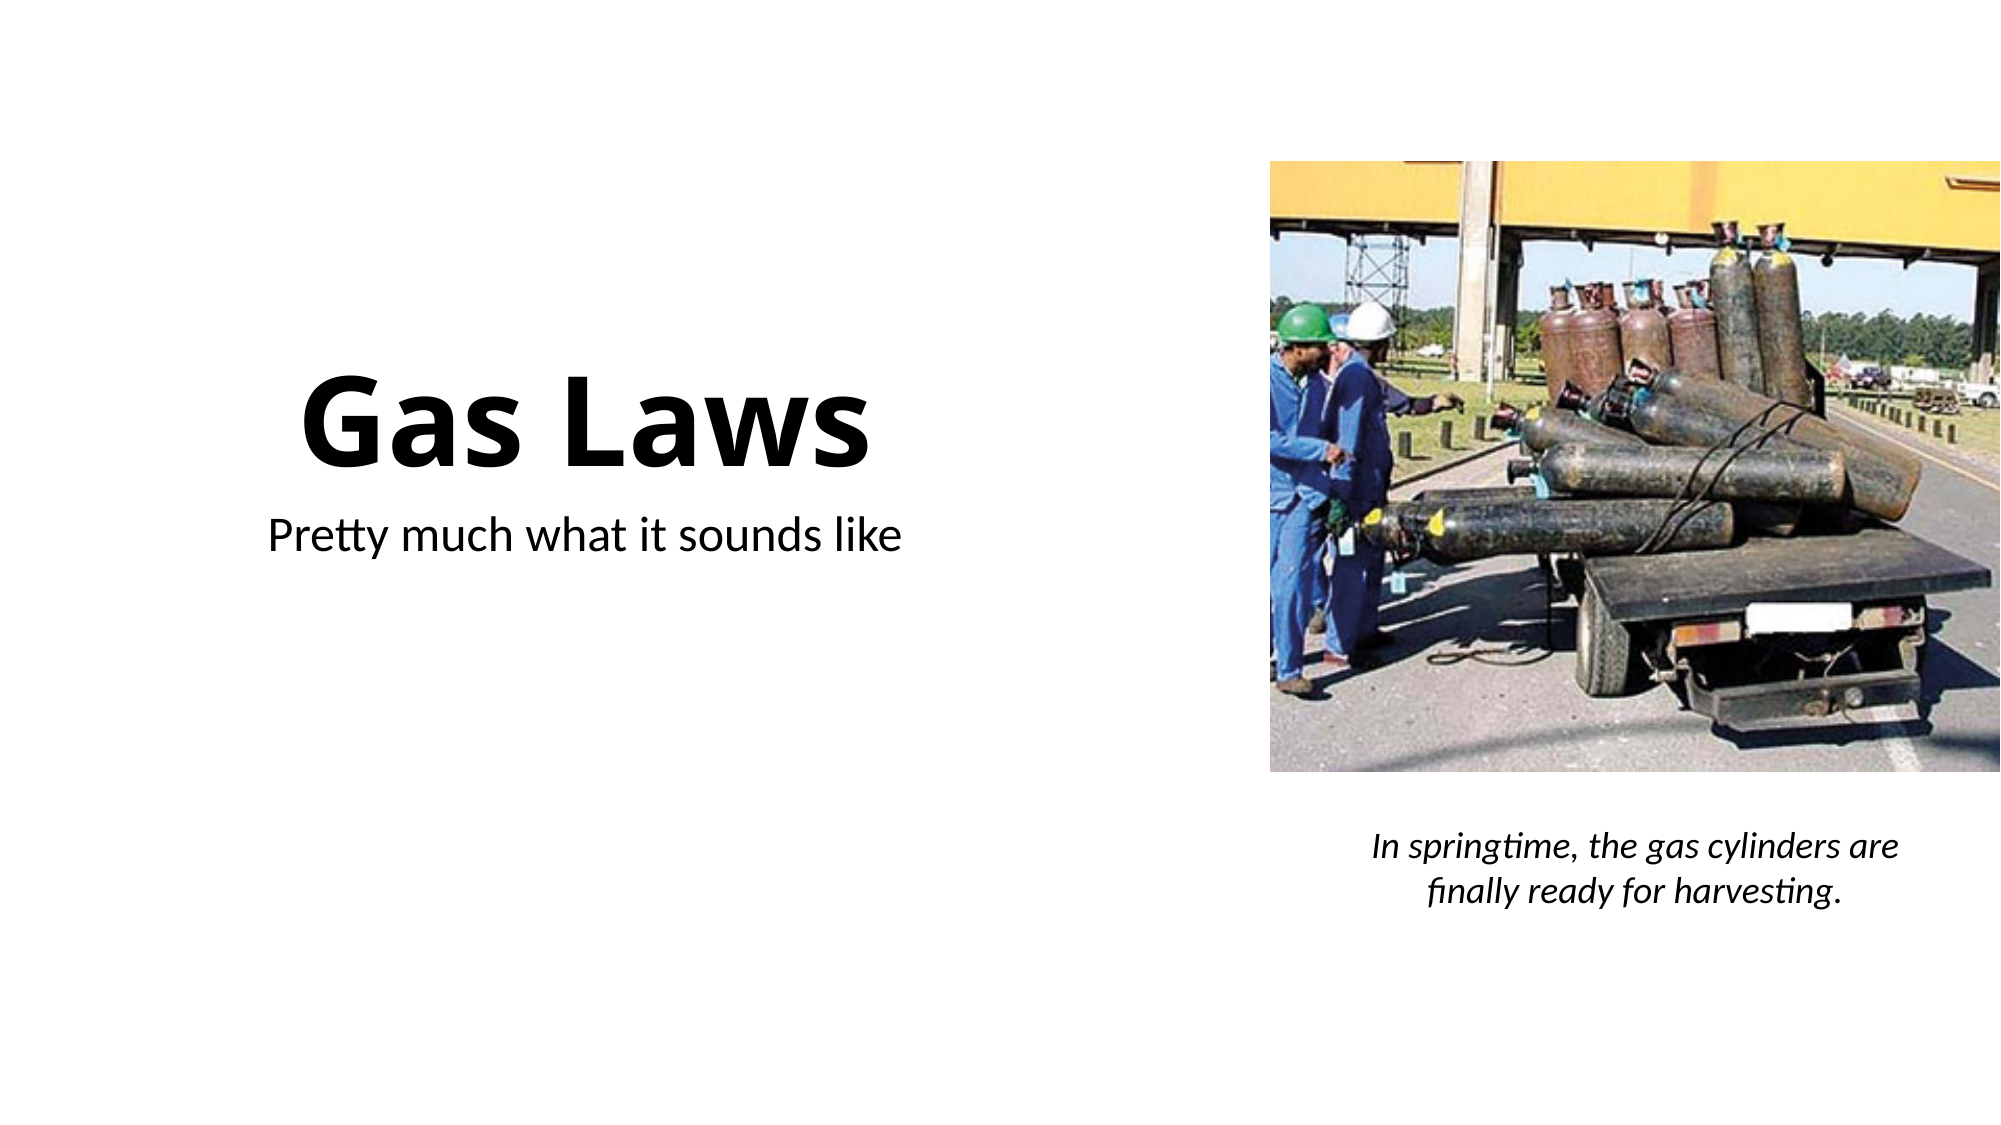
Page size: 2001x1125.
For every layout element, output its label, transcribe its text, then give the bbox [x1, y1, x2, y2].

subtitle Pretty much what it sounds like [0, 500, 1270, 773]
text_box In springtime, the gas cylinders are finally ready for harvesting. [1338, 813, 1932, 919]
title Gas Laws [0, 109, 1336, 500]
picture [1270, 161, 2000, 773]
